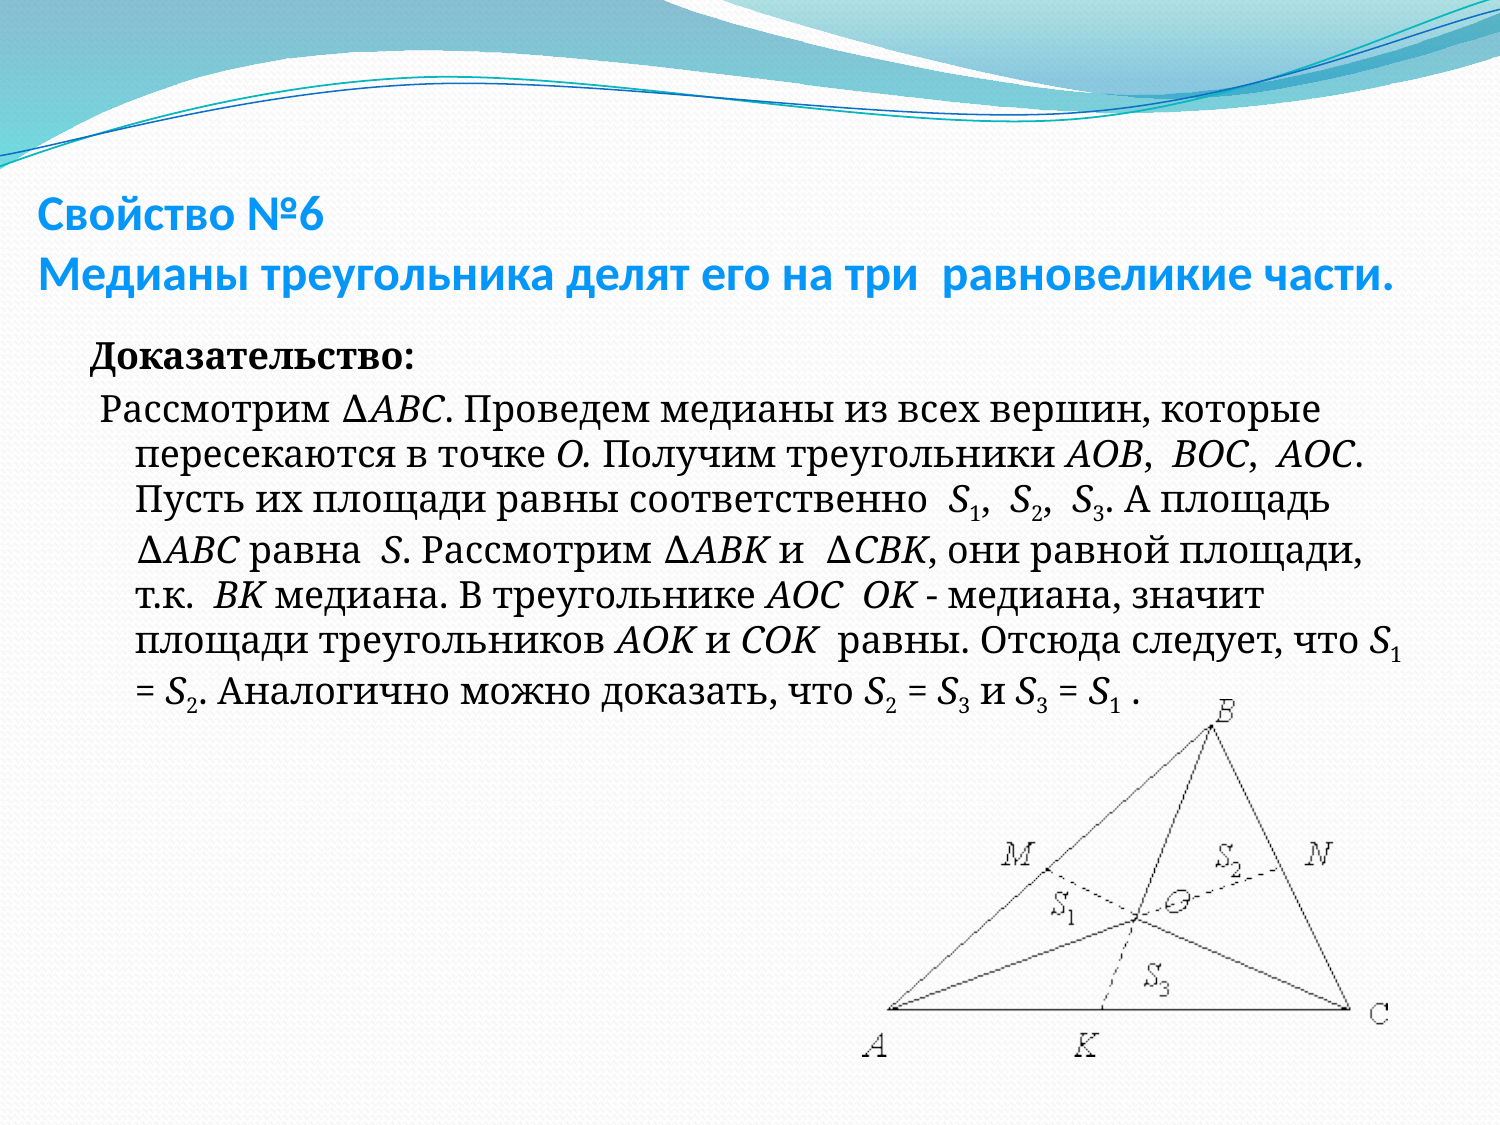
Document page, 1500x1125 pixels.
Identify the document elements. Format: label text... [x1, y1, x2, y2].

list Доказательство: Рассмотрим ∆ABC. Проведем медианы из всех вершин, которые пересекаются в точке O. Получим треугольники AOB, BOC, AOC. Пусть их площади равны соответственно S1, S2, S3. А площадь ∆ABC равна S. Рассмотрим ∆ABK и ∆CBK, они равной площади, т.к. BK медиана. В треугольнике AOC OK - медиана, значит площади треугольников AOK и COK равны. Отсюда следует, что S1 = S2. Аналогично можно доказать, что S2 = S3 и S3 = S1 . [75, 324, 1425, 763]
title Свойство №6 Медианы треугольника делят его на три равновеликие части. [37, 162, 1438, 300]
picture [862, 699, 1388, 1057]
